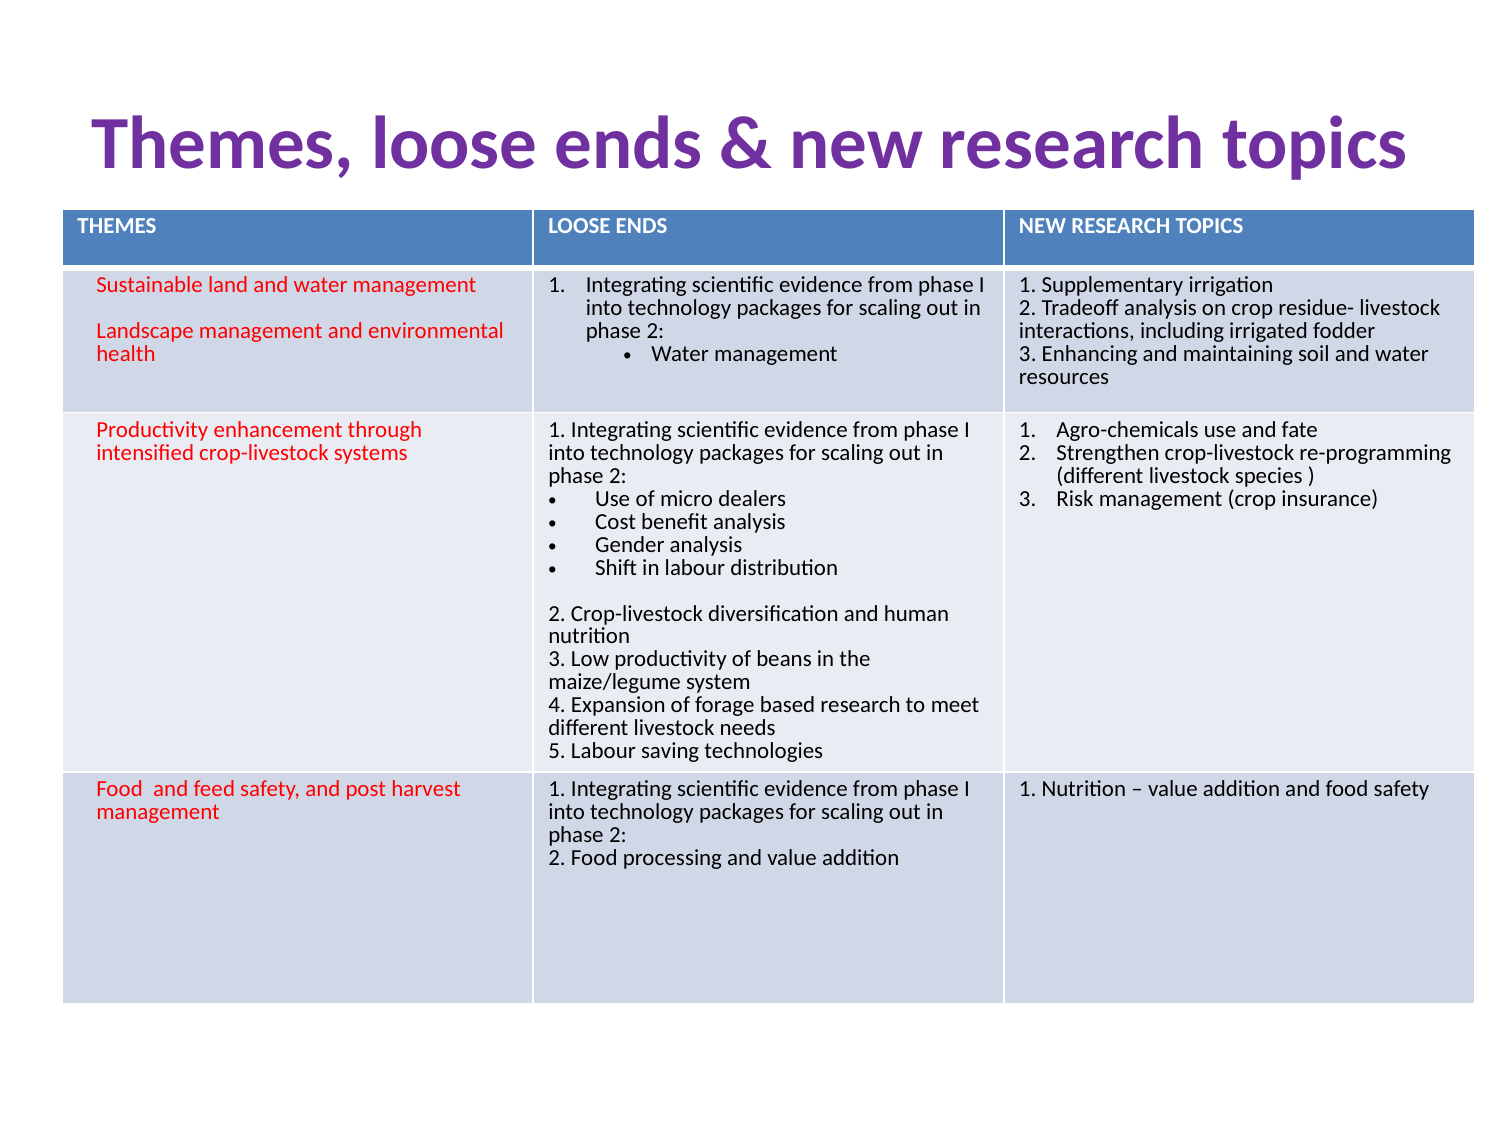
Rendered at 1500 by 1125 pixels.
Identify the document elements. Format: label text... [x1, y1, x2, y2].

table_header THEMES [63, 210, 532, 265]
table_cell Food and feed safety, and post harvest management [63, 773, 532, 1003]
table_header NEW RESEARCH TOPICS [1005, 210, 1474, 265]
table_cell 1. Integrating scientific evidence from phase I into technology packages for scaling out in phase 2: 2. Food processing and value addition [534, 773, 1003, 1003]
table_cell Productivity enhancement through intensified crop-livestock systems [63, 413, 532, 771]
table_cell 1. Nutrition – value addition and food safety [1005, 773, 1474, 1003]
table_cell 1. Supplementary irrigation 2. Tradeoff analysis on crop residue- livestock interactions, including irrigated fodder 3. Enhancing and maintaining soil and water resources [1005, 271, 1474, 412]
table_cell 1. Integrating scientific evidence from phase I into technology packages for scaling out in phase 2: Use of micro dealers Cost benefit analysis Gender analysis Shift in labour distribution 2. Crop-livestock diversification and human nutrition 3. Low productivity of beans in the maize/legume system 4. Expansion of forage based research to meet different livestock needs 5. Labour saving technologies [534, 413, 1003, 771]
title Themes, loose ends & new research topics [75, 45, 1425, 208]
table_cell Sustainable land and water management Landscape management and environmental health [63, 271, 532, 412]
table_cell Agro-chemicals use and fate Strengthen crop-livestock re-programming (different livestock species ) Risk management (crop insurance) [1005, 413, 1474, 771]
table_cell Integrating scientific evidence from phase I into technology packages for scaling out in phase 2: Water management [534, 271, 1003, 412]
table_header LOOSE ENDS [534, 210, 1003, 265]
